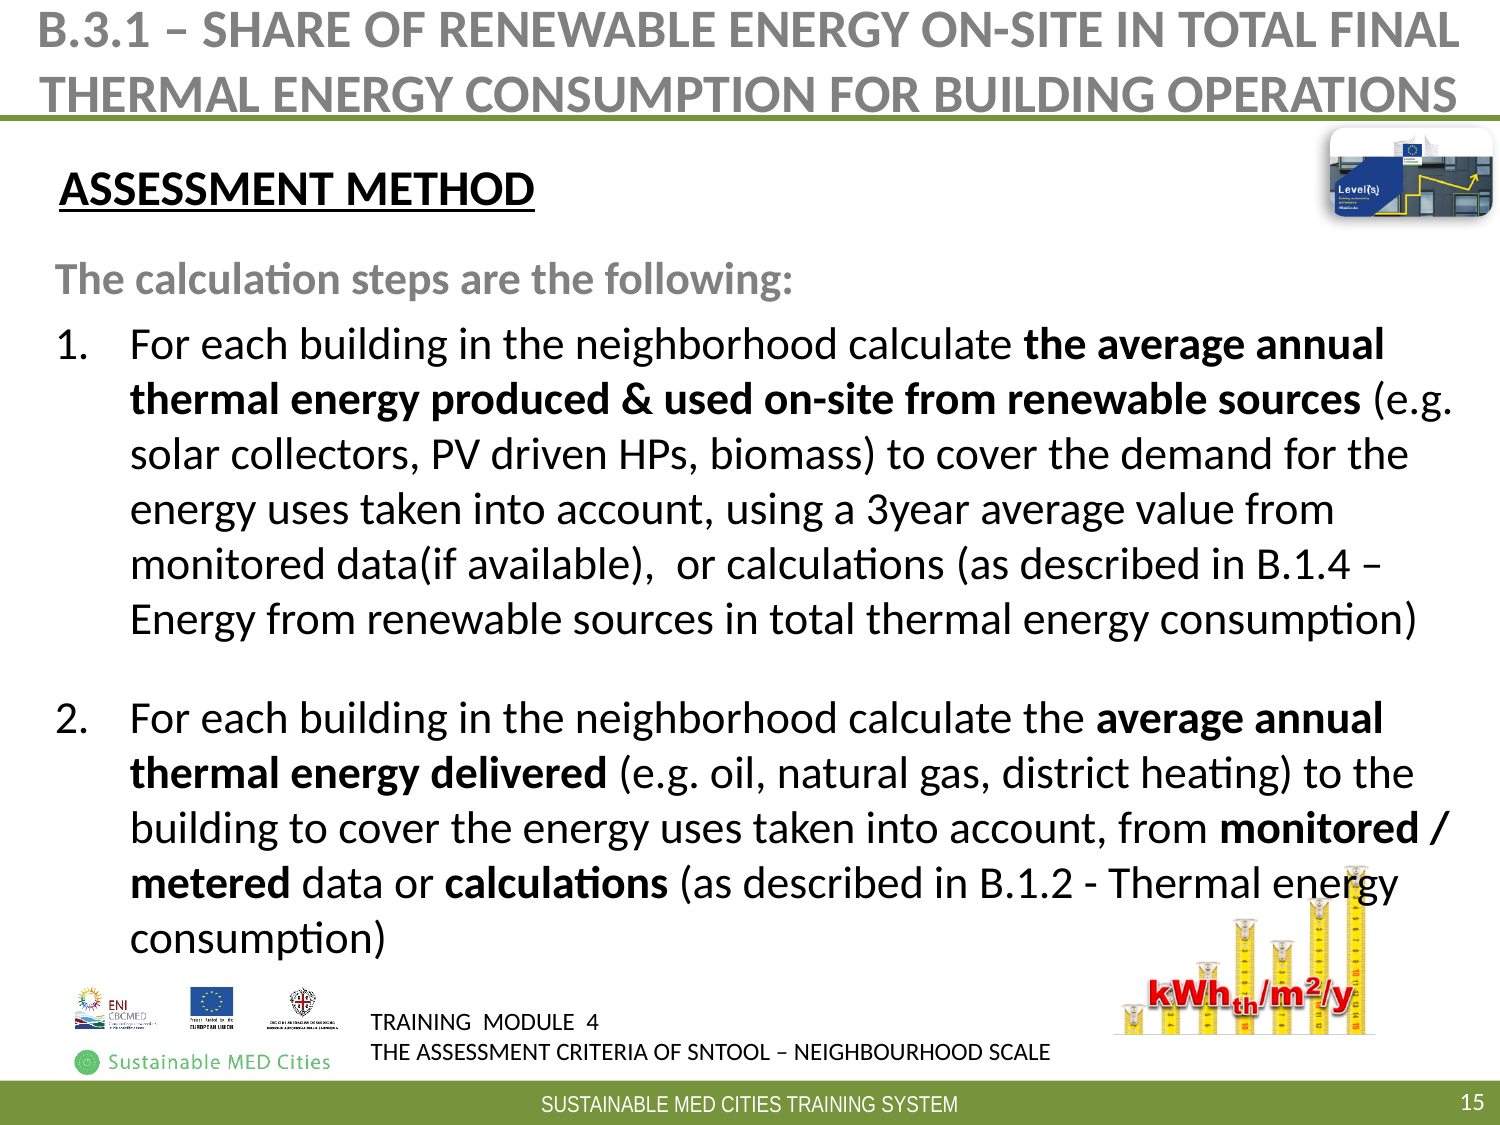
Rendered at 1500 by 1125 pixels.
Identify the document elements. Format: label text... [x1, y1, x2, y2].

text_box ASSESSMENT METHOD [43, 147, 1331, 235]
picture [62, 978, 356, 1080]
picture [1082, 860, 1418, 1043]
text_box The calculation steps are the following: For each building in the neighborhood calculate the average annual thermal energy produced & used on-site from renewable sources (e.g. solar collectors, PV driven HPs, biomass) to cover the demand for the energy uses taken into account, using a 3year average value from monitored data(if available), or calculations (as described in B.1.4 – Energy from renewable sources in total thermal energy consumption) For each building in the neighborhood calculate the average annual thermal energy delivered (e.g. oil, natural gas, district heating) to the building to cover the energy uses taken into account, from monitored / metered data or calculations (as described in B.1.2 - Thermal energy consumption) [39, 241, 1480, 516]
slide_number 15 [1149, 1078, 1500, 1123]
picture [1329, 127, 1493, 217]
title B.3.1 – SHARE OF RENEWABLE ENERGY ON-SITE IN TOTAL FINAL THERMAL ENERGY CONSUMPTION FOR BUILDING OPERATIONS [0, 0, 1500, 117]
